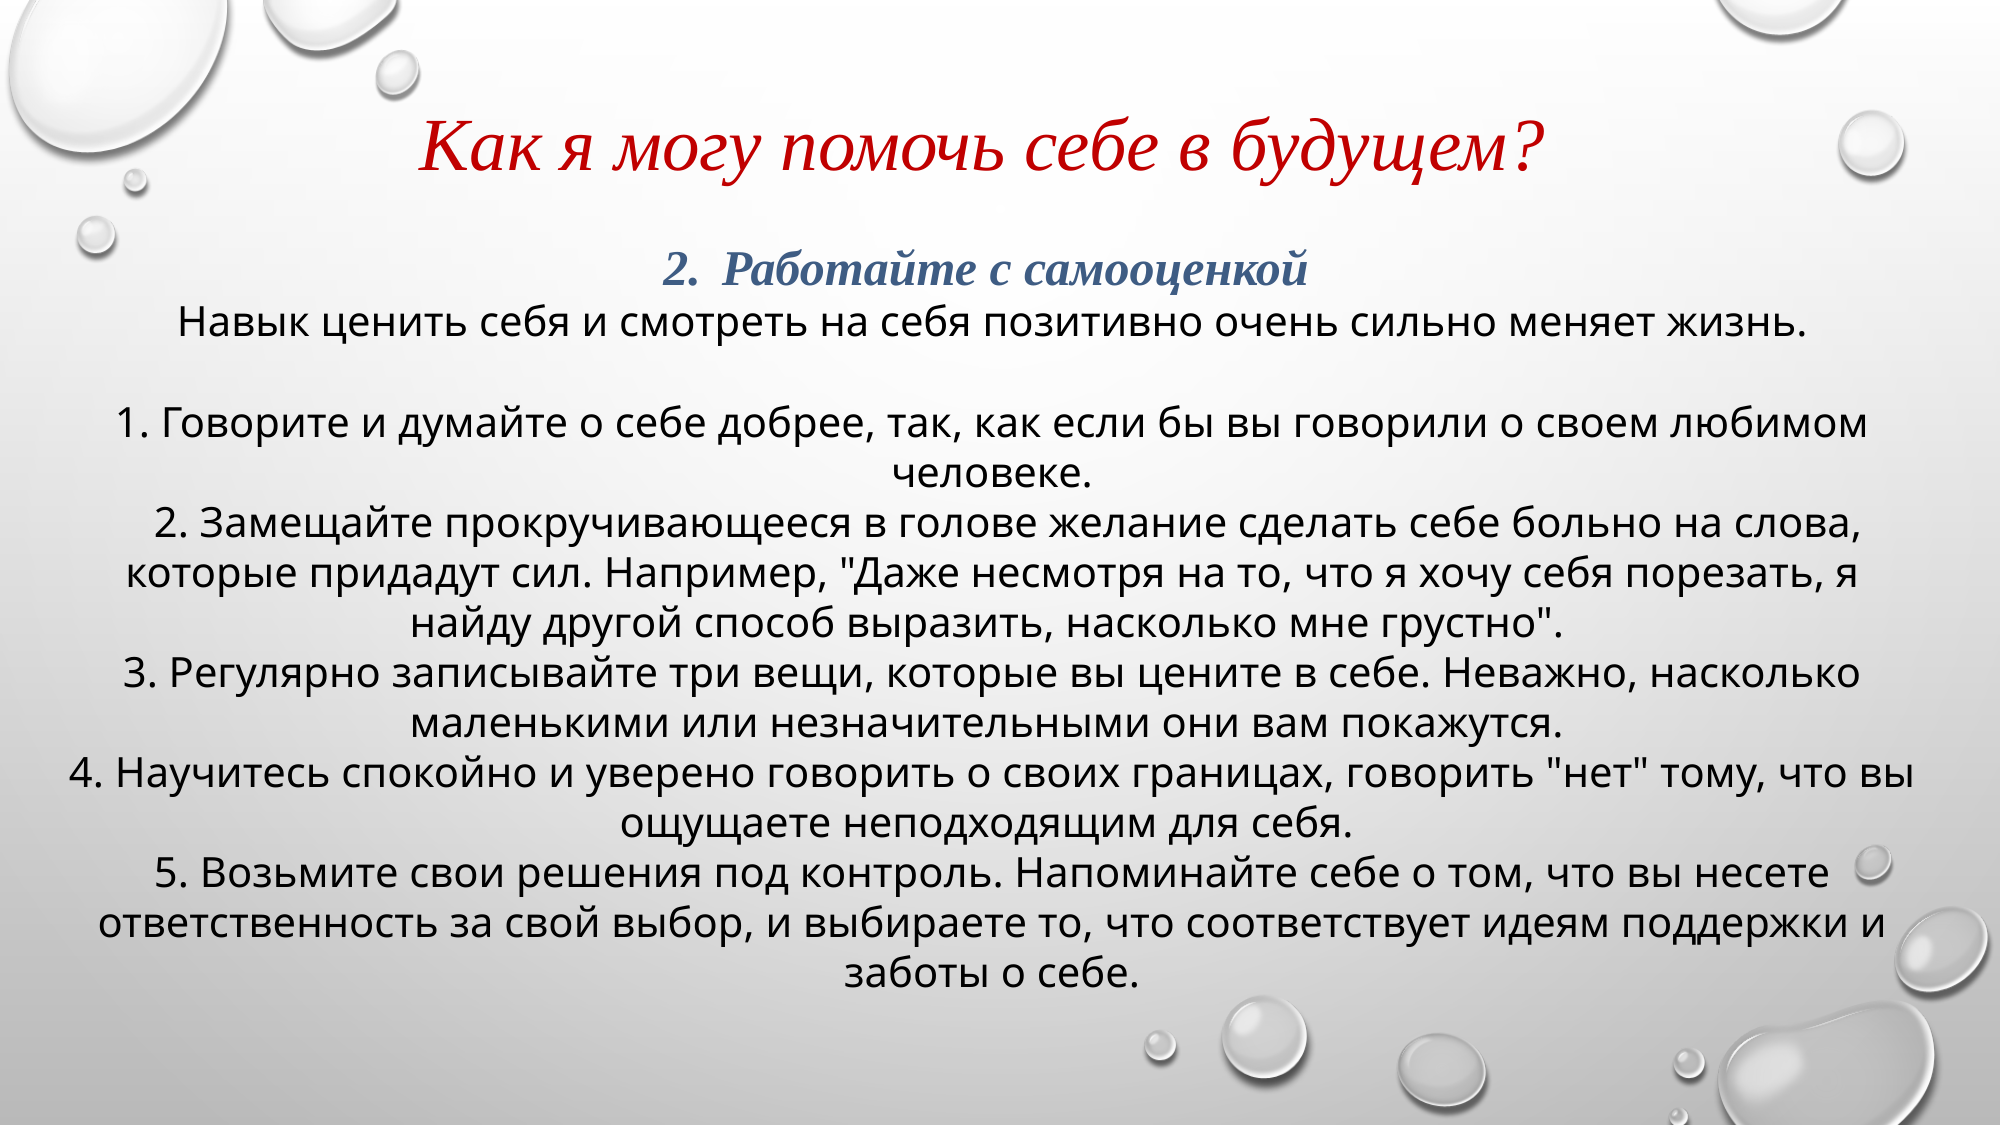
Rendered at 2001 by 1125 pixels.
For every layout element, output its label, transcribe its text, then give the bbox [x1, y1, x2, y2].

text_box Как я могу помочь себе в будущем? 2. Работайте с самооценкой Навык ценить себя и смотреть на себя позитивно очень сильно меняет жизнь. 1. Говорите и думайте о себе добрее, так, как если бы вы говорили о своем любимом человеке. 2. Замещайте прокручивающееся в голове желание сделать себе больно на слова, которые придадут сил. Например, "Даже несмотря на то, что я хочу себя порезать, я найду другой способ выразить, насколько мне грустно". 3. Регулярно записывайте три вещи, которые вы цените в себе. Неважно, насколько маленькими или незначительными они вам покажутся. 4. Научитесь спокойно и уверено говорить о своих границах, говорить "нет" тому, что вы ощущаете неподходящим для себя. 5. Возьмите свои решения под контроль. Напоминайте себе о том, что вы несете ответственность за свой выбор, и выбираете то, что соответствует идеям поддержки и заботы о себе. [45, 87, 1940, 1003]
picture [0, 0, 2000, 1125]
